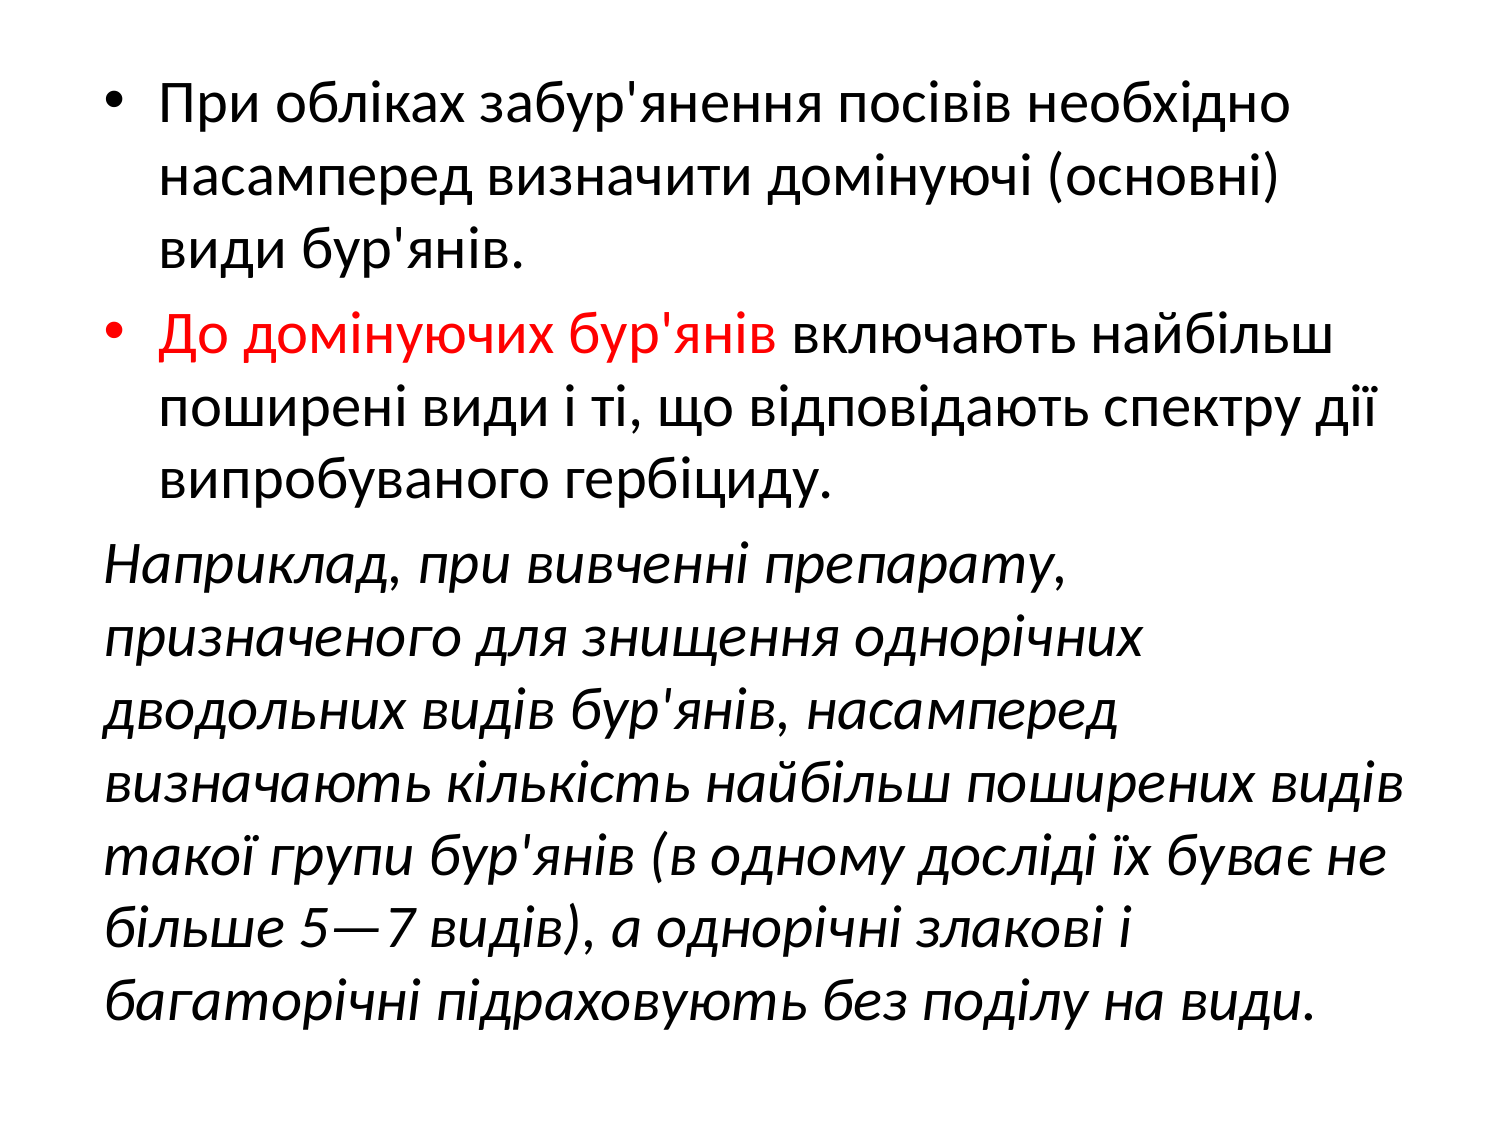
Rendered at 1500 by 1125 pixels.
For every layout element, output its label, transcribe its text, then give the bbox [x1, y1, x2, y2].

list При обліках забур'янення посівів необхідно насамперед визначити домінуючі (основні) види бур'янів. До домінуючих бур'янів включають найбільш поширені види і ті, що відповідають спектру дії випробуваного гербіциду. Наприклад, при вивченні препарату, призначеного для знищення однорічних дводольних видів бур'янів, насамперед визначають кількість найбільш поширених видів такої групи бур'янів (в одному досліді їх буває не більше 5—7 видів), а однорічні злакові і багаторічні підраховують без поділу на види. [88, 54, 1439, 1059]
